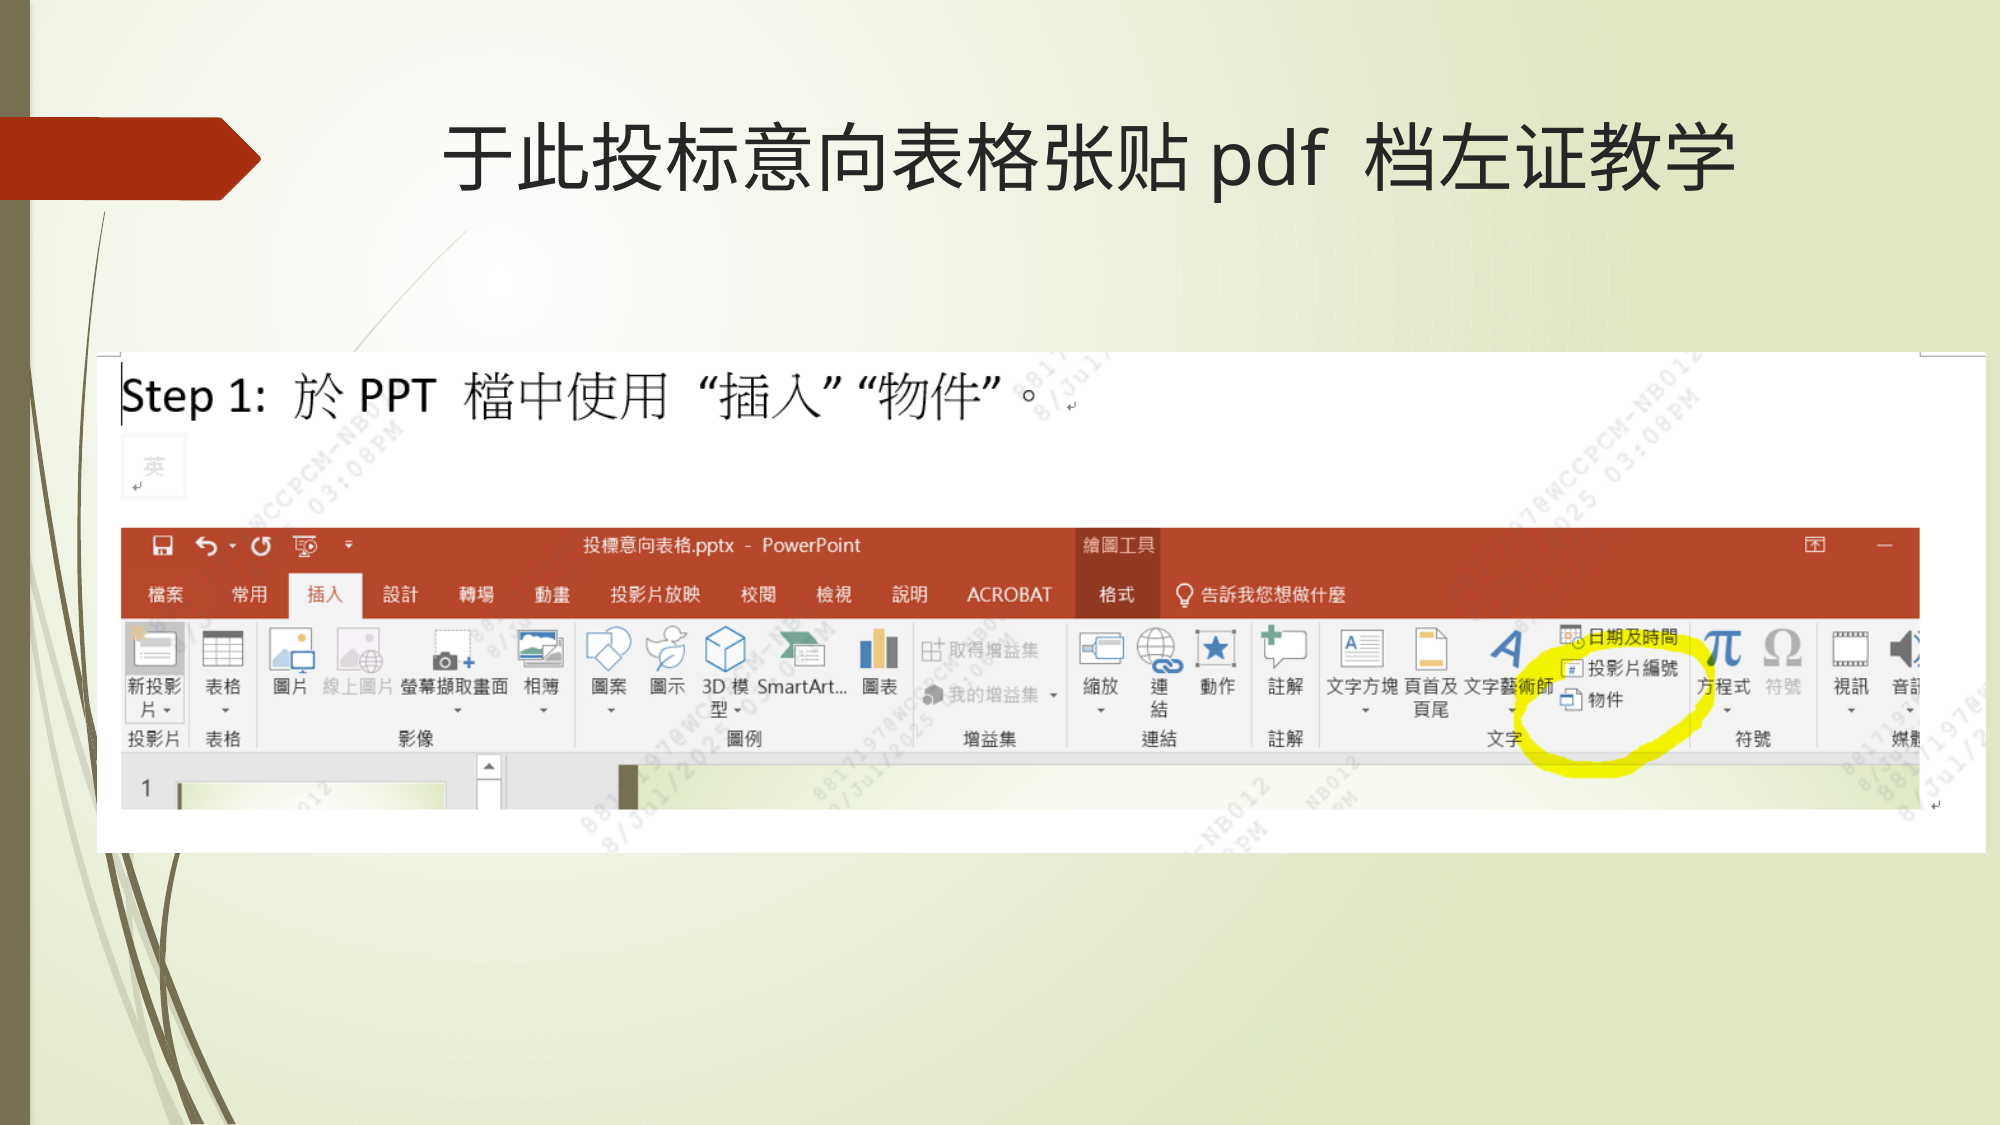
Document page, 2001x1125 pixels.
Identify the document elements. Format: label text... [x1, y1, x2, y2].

title 于此投标意向表格张贴pdf 档左证教学 [425, 102, 1888, 313]
picture [97, 352, 1986, 853]
